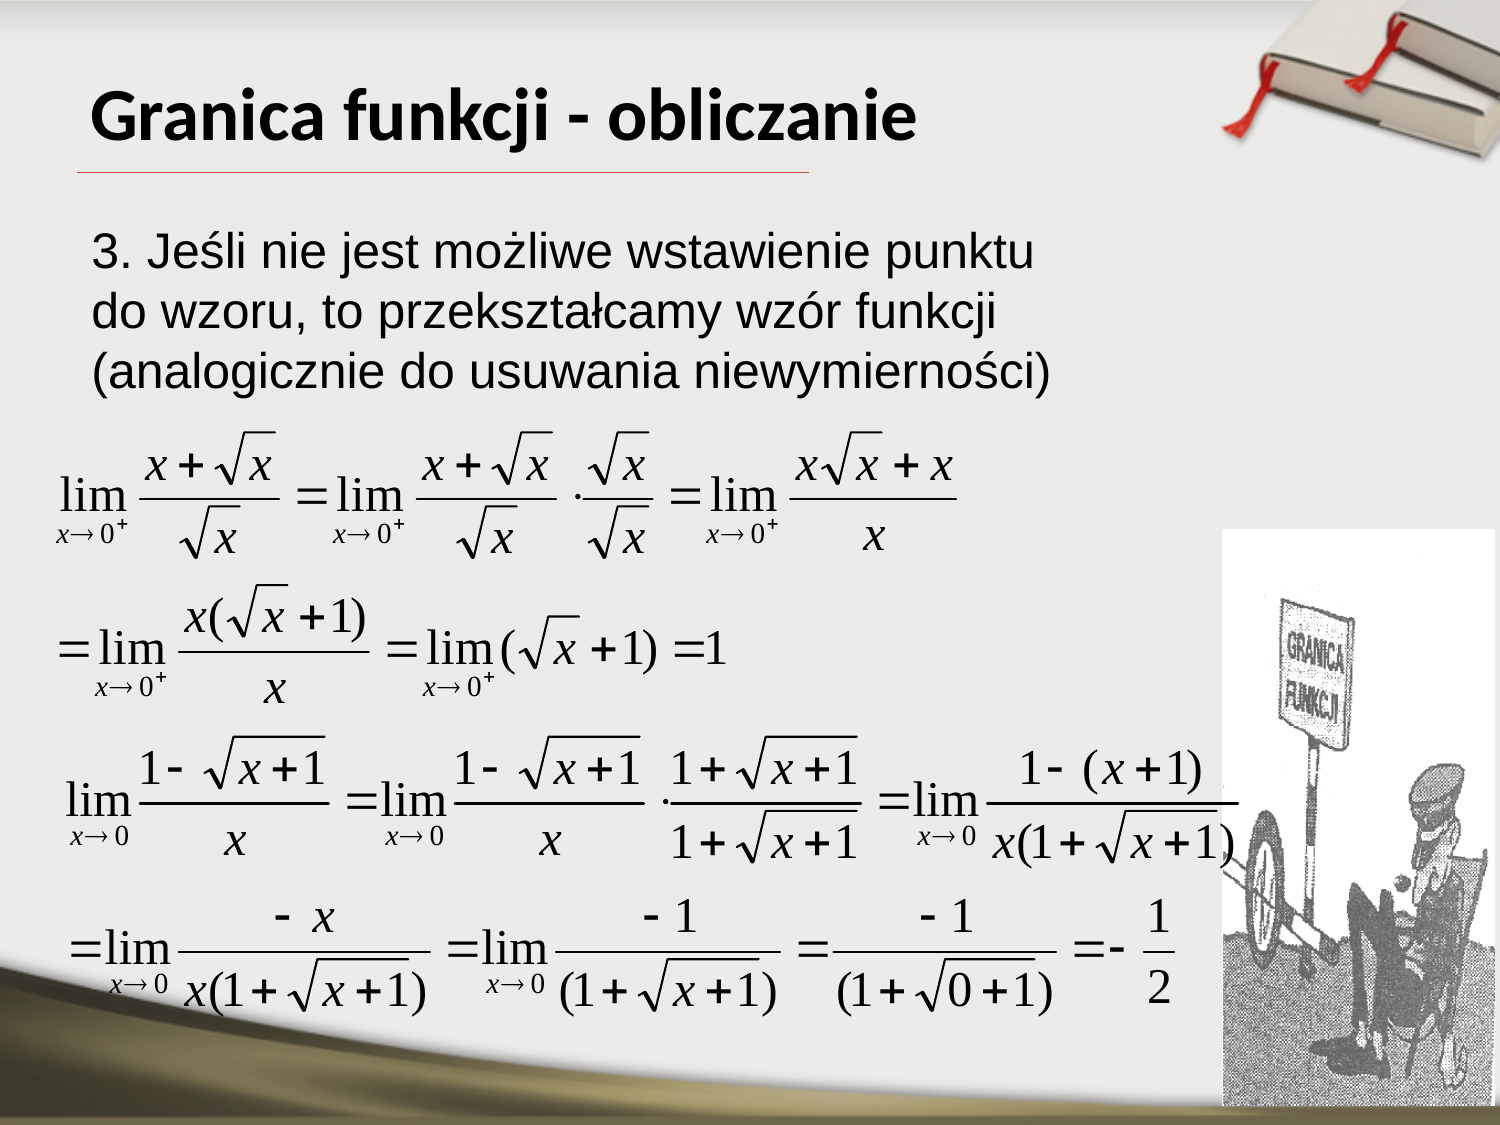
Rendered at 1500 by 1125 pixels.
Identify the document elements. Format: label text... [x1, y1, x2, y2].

text_box 3. Jeśli nie jest możliwe wstawienie punktu do wzoru, to przekształcamy wzór funkcji (analogicznie do usuwania niewymierności) [76, 210, 1067, 406]
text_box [46, 421, 969, 714]
title Granica funkcji - obliczanie [75, 45, 1425, 176]
picture [0, 0, 1500, 1125]
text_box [58, 726, 1250, 1028]
